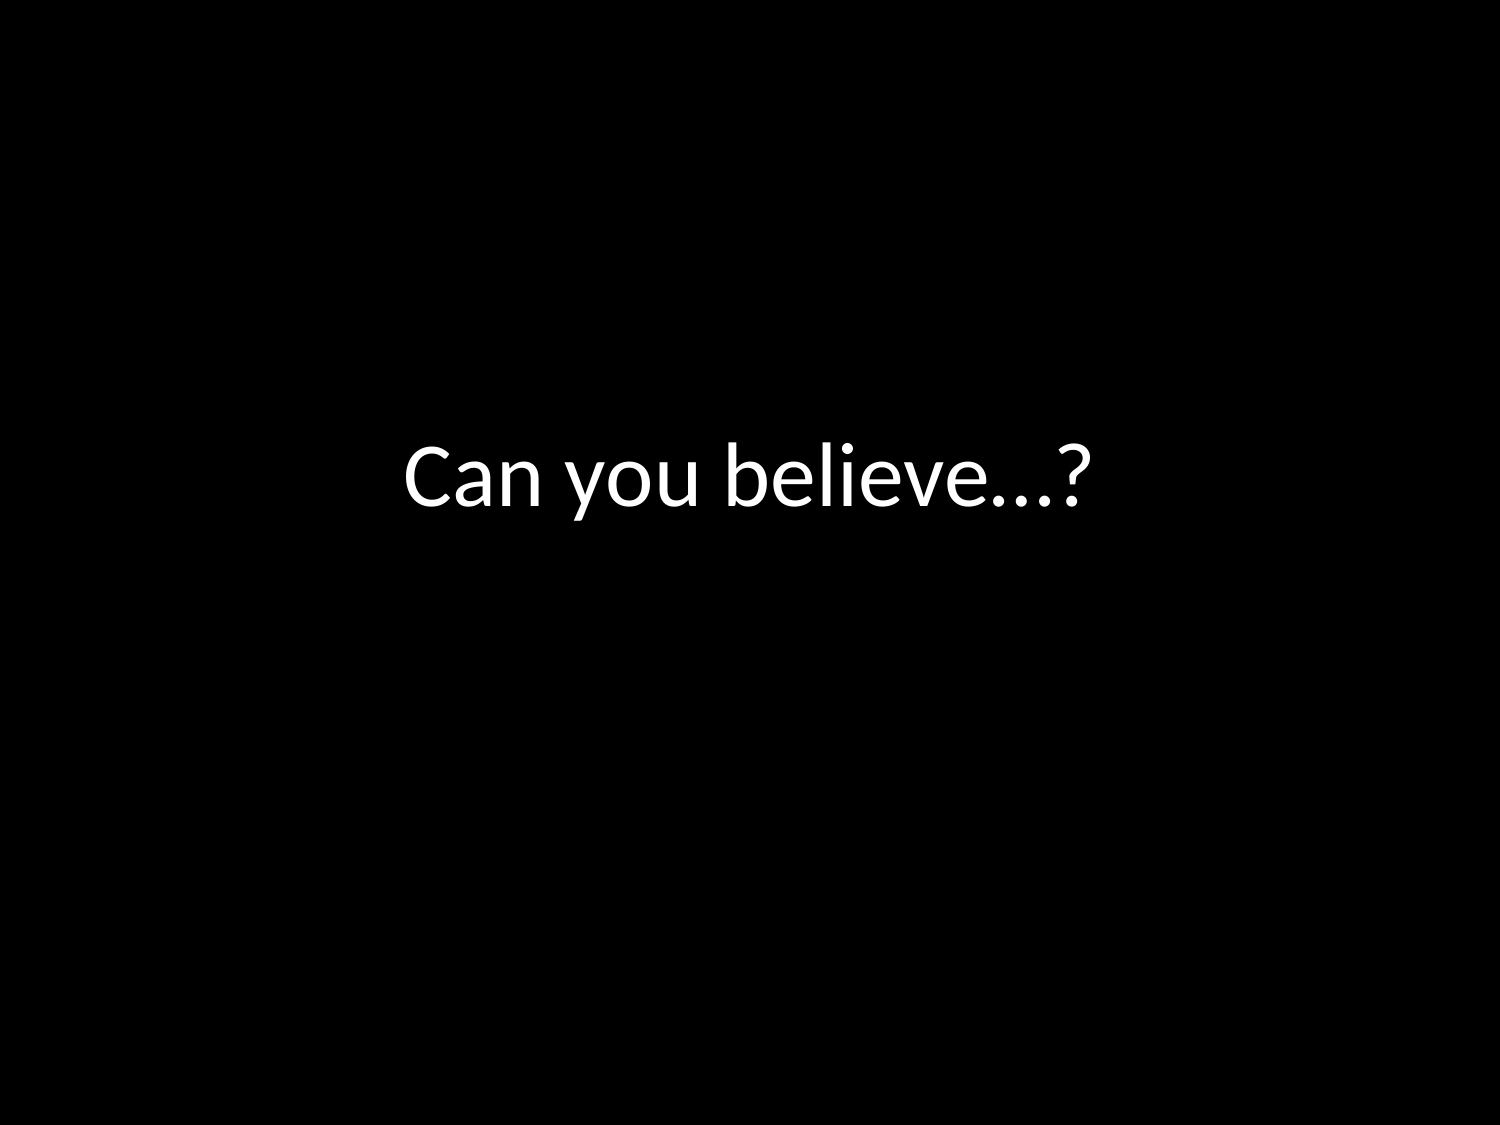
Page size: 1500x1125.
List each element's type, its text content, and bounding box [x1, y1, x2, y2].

title Can you believe…? [112, 349, 1388, 591]
